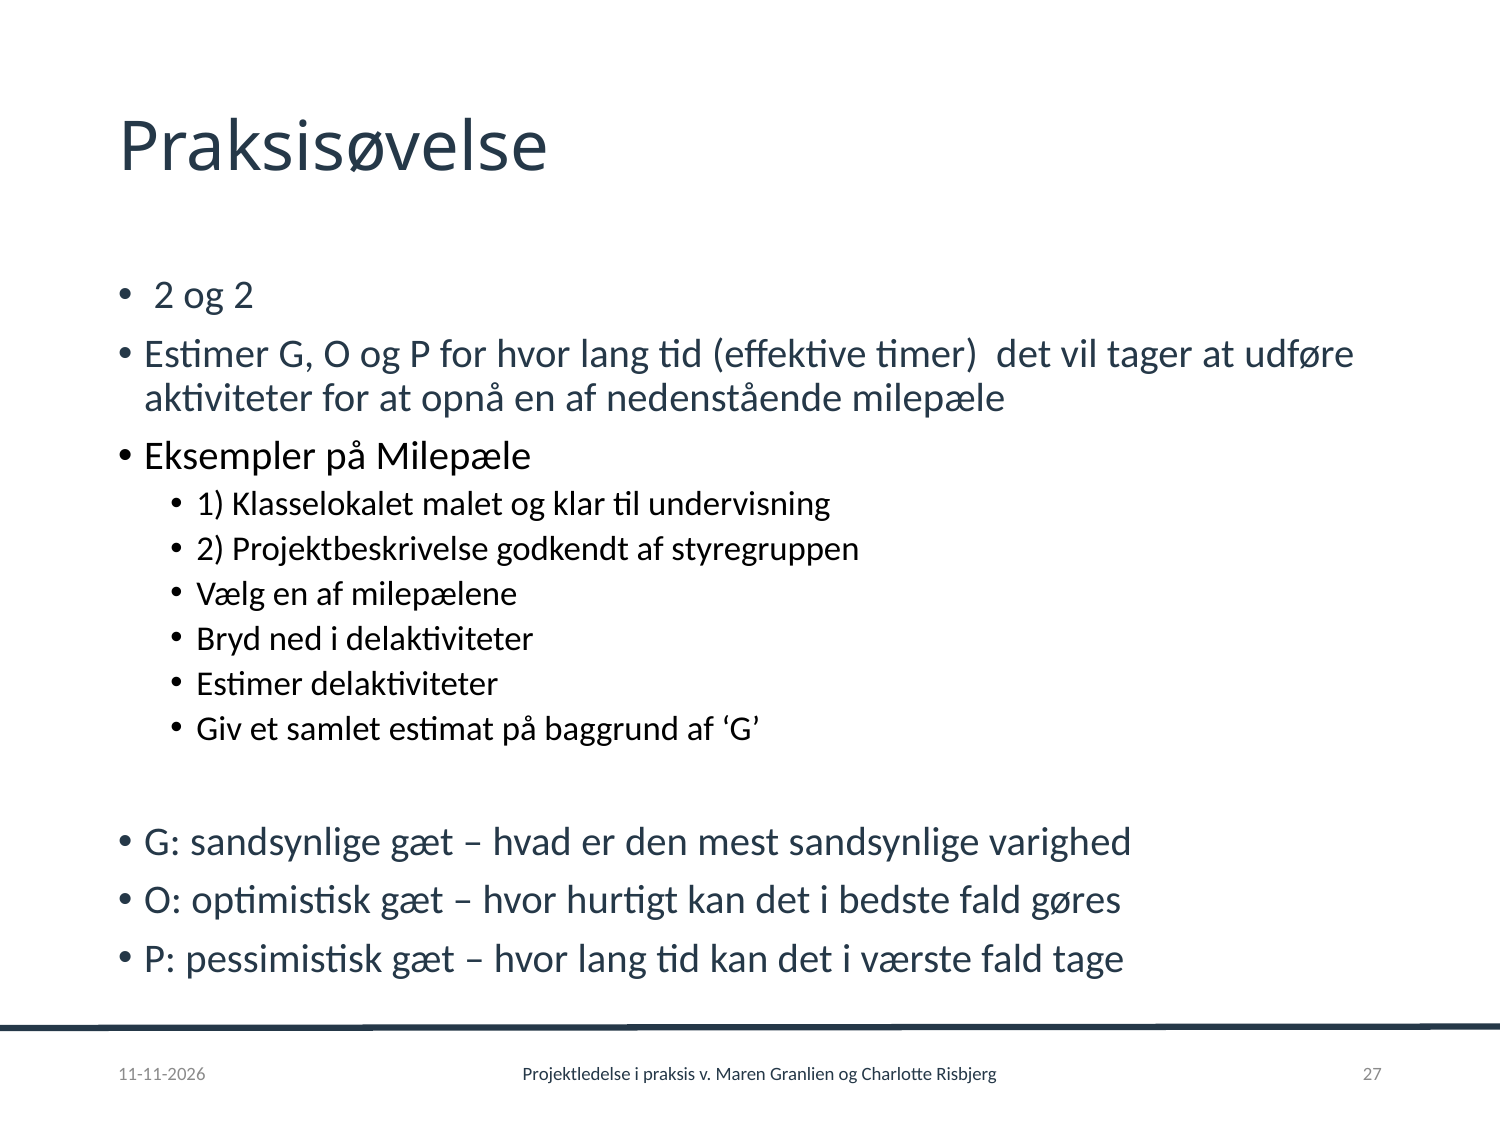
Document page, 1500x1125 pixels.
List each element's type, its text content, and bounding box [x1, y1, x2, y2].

title Praksisøvelse [103, 39, 1397, 257]
list 2 og 2 Estimer G, O og P for hvor lang tid (effektive timer) det vil tager at udføre aktiviteter for at opnå en af nedenstående milepæle Eksempler på Milepæle 1) Klasselokalet malet og klar til undervisning 2) Projektbeskrivelse godkendt af styregruppen Vælg en af milepælene Bryd ned i delaktiviteter Estimer delaktiviteter Giv et samlet estimat på baggrund af ‘G’ G: sandsynlige gæt – hvad er den mest sandsynlige varighed O: optimistisk gæt – hvor hurtigt kan det i bedste fald gøres P: pessimistisk gæt – hvor lang tid kan det i værste fald tage [103, 266, 1397, 995]
slide_number 27 [1281, 1042, 1397, 1103]
footer Projektledelse i praksis v. Maren Granlien og Charlotte Risbjerg [265, 1042, 1254, 1103]
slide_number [103, 1042, 252, 1103]
